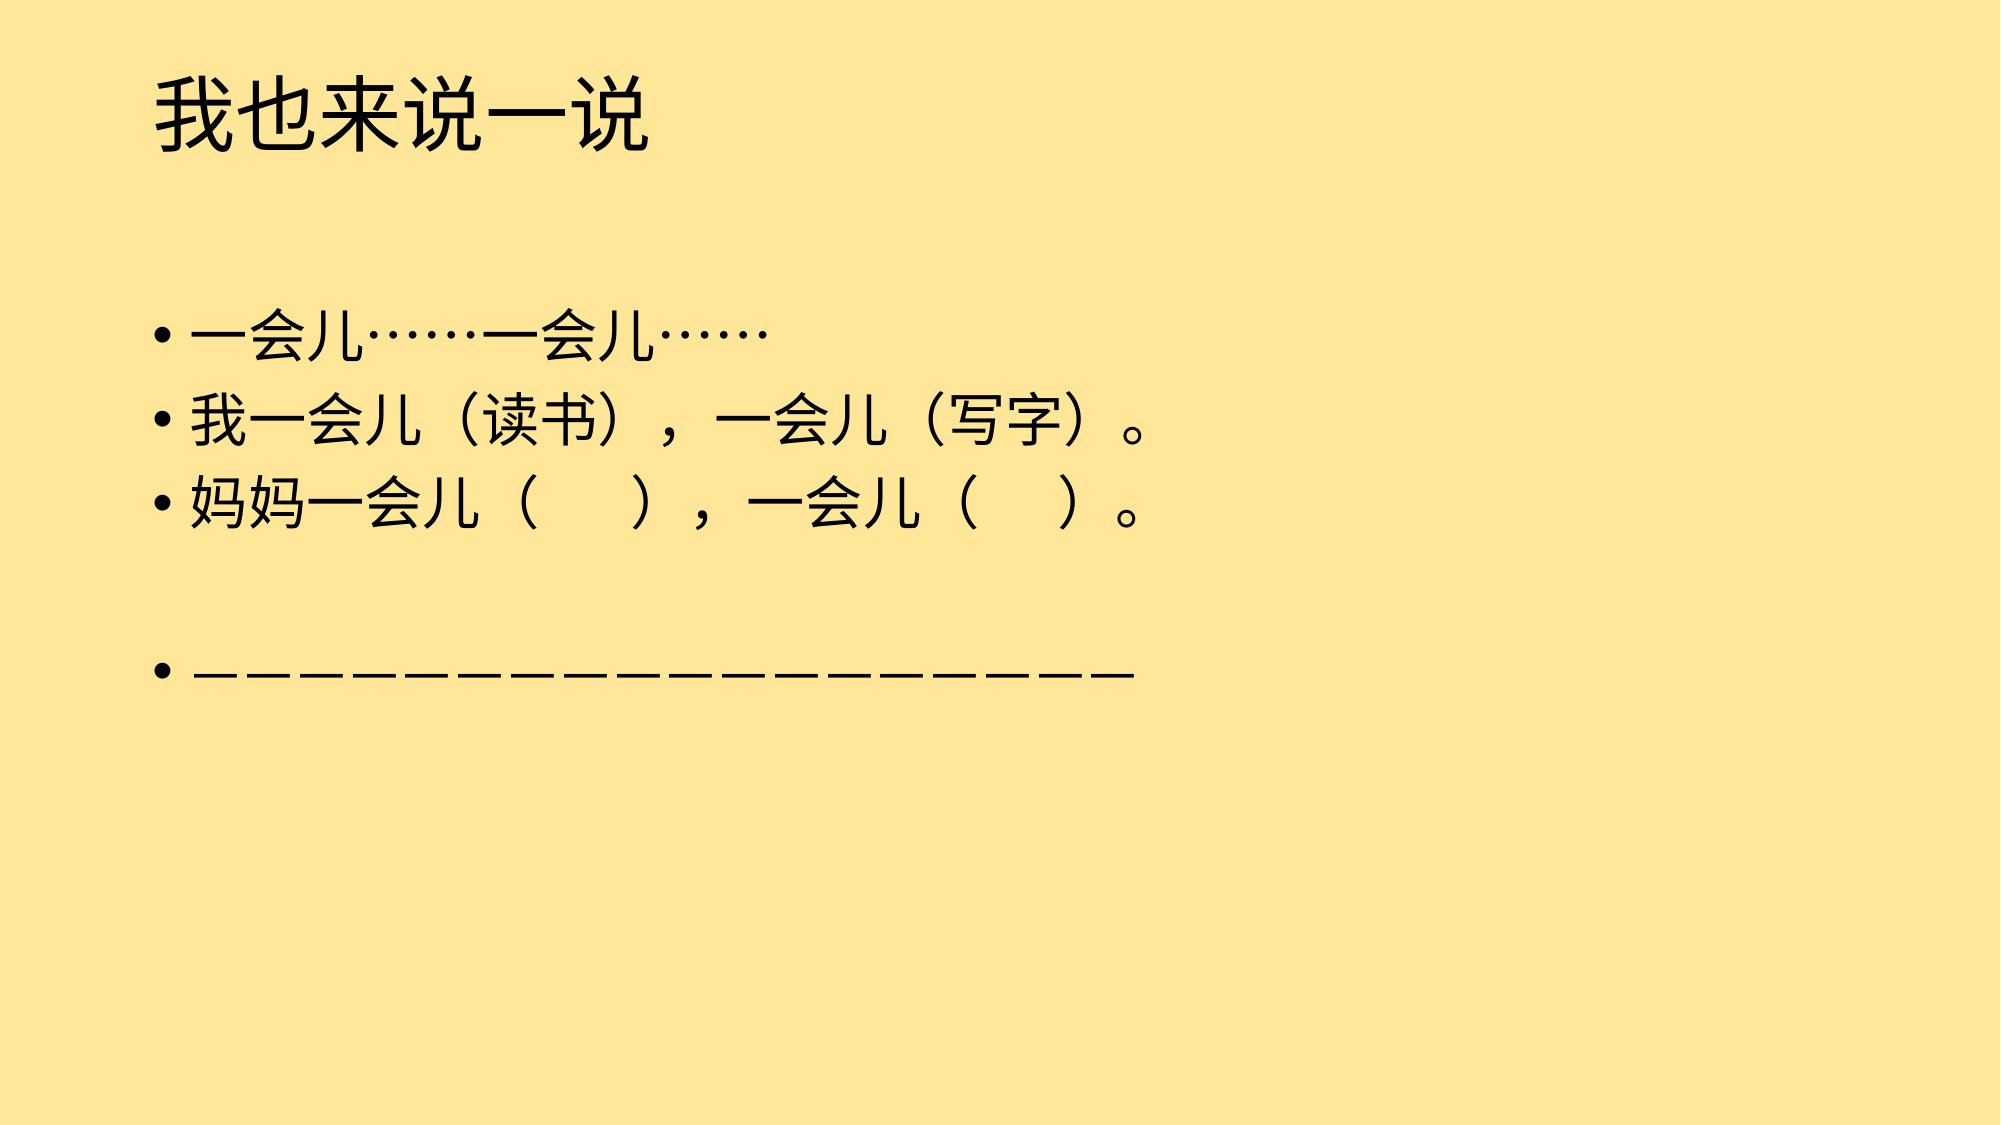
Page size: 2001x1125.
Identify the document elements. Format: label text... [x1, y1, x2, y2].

list 一会儿……一会儿…… 我一会儿（读书），一会儿（写字）。 妈妈一会儿（ ），一会儿（ ）。 —————————————————— [137, 299, 1863, 1014]
title 我也来说一说 [137, 59, 1863, 278]
